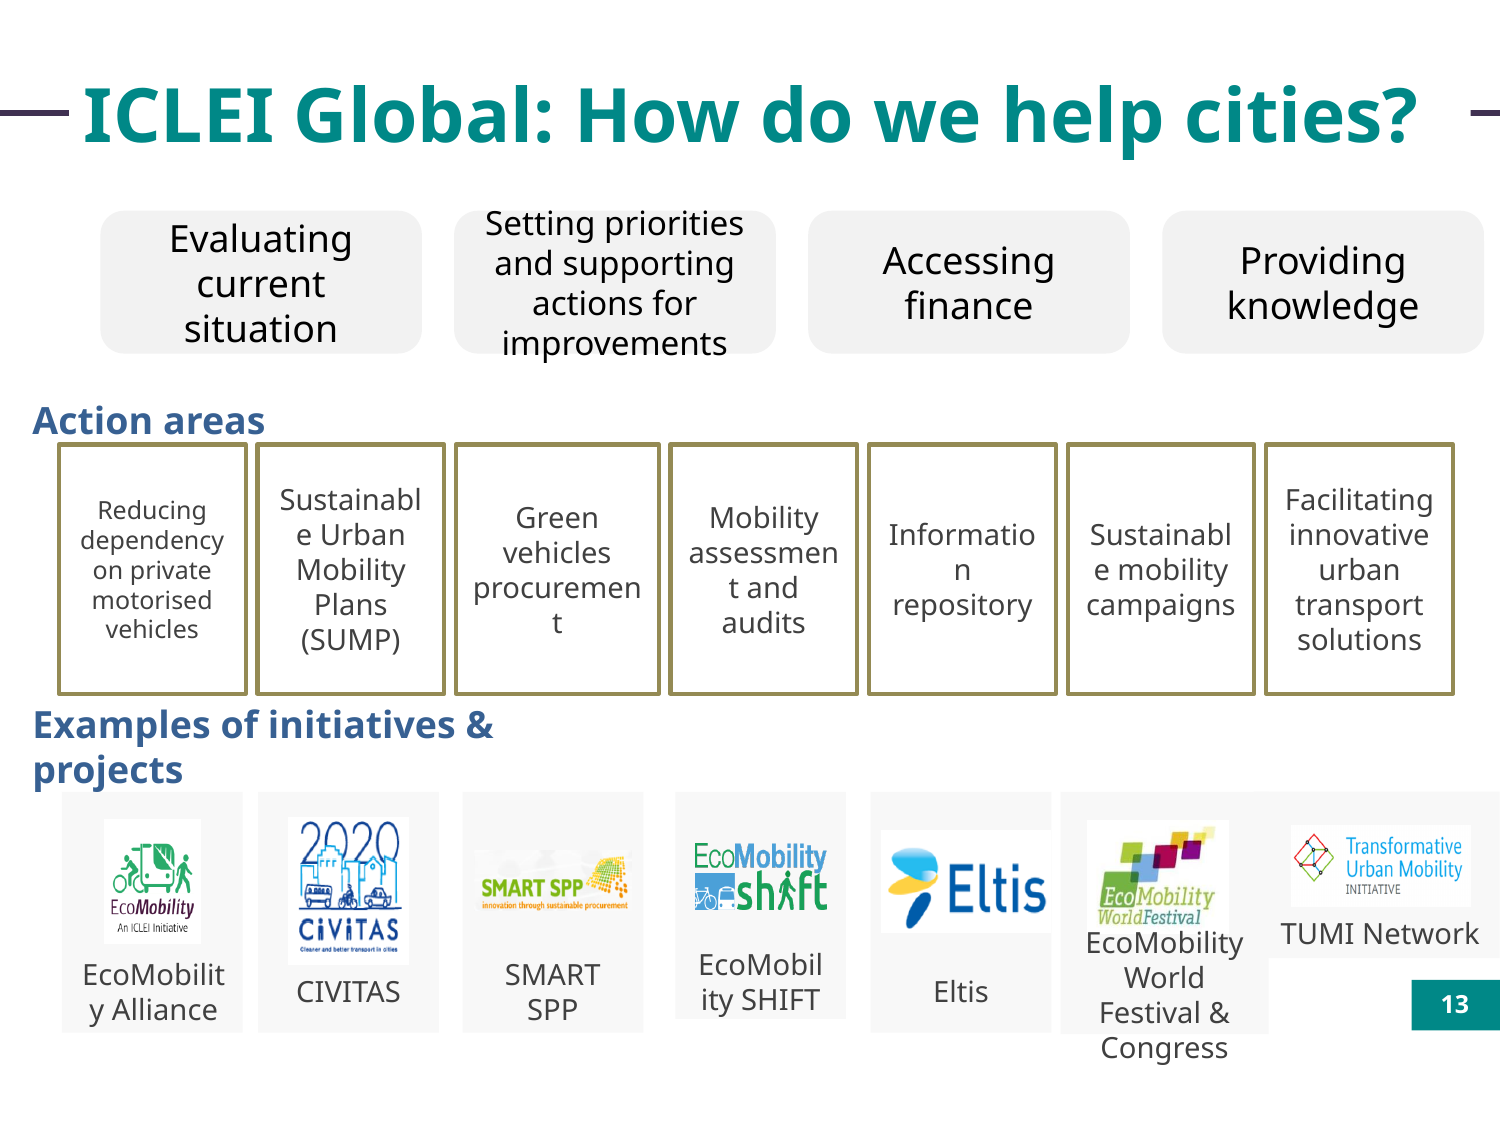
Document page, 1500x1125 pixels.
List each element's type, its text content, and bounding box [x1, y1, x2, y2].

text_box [17, 707, 1500, 1073]
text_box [100, 210, 1485, 354]
text_box ICLEI Global: How do we help cities? [69, 122, 1471, 165]
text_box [17, 381, 1454, 694]
text_box ICLEI Global: How do we help cities? [69, 59, 1471, 112]
